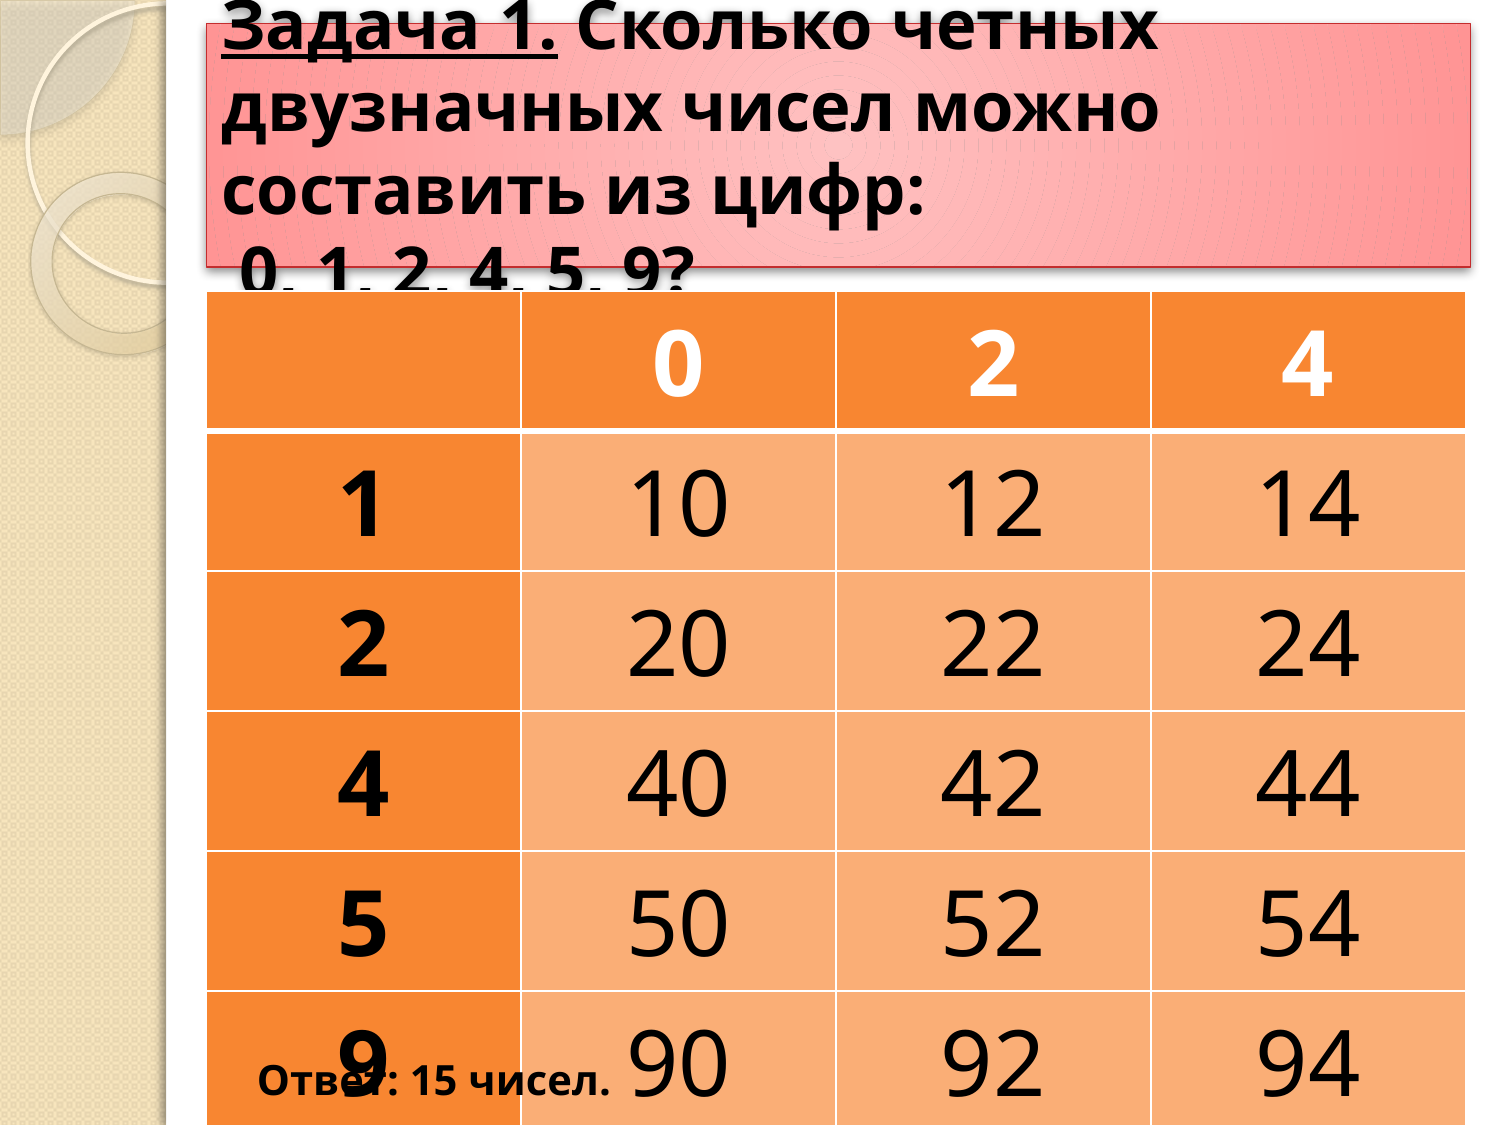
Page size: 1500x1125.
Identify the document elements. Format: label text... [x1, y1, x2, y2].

table_cell 42 [837, 712, 1150, 850]
table_cell 2 [207, 572, 520, 710]
text_box Ответ: 15 чисел. [242, 1046, 809, 1112]
table_cell 5 [207, 852, 520, 990]
table_cell 54 [1152, 852, 1465, 990]
table_cell 90 [522, 992, 835, 1125]
table_cell 52 [837, 852, 1150, 990]
table_cell 44 [1152, 712, 1465, 850]
table_cell 94 [1152, 992, 1465, 1125]
table_header 4 [1152, 292, 1465, 428]
title Задача 1. Сколько четных двузначных чисел можно составить из цифр: 0, 1, 2, 4, 5, 9? [206, 23, 1471, 268]
table_cell 12 [837, 434, 1150, 570]
table_cell 10 [522, 434, 835, 570]
table_cell 92 [837, 992, 1150, 1125]
table_header 0 [522, 292, 835, 428]
table_cell 4 [207, 712, 520, 850]
table_header 2 [837, 292, 1150, 428]
table_header [207, 292, 520, 428]
table_cell 24 [1152, 572, 1465, 710]
table_cell 9 [207, 992, 520, 1125]
table_cell 14 [1152, 434, 1465, 570]
table_cell 22 [837, 572, 1150, 710]
table_cell 40 [522, 712, 835, 850]
table_cell 20 [522, 572, 835, 710]
table_cell 50 [522, 852, 835, 990]
table_cell 1 [207, 434, 520, 570]
